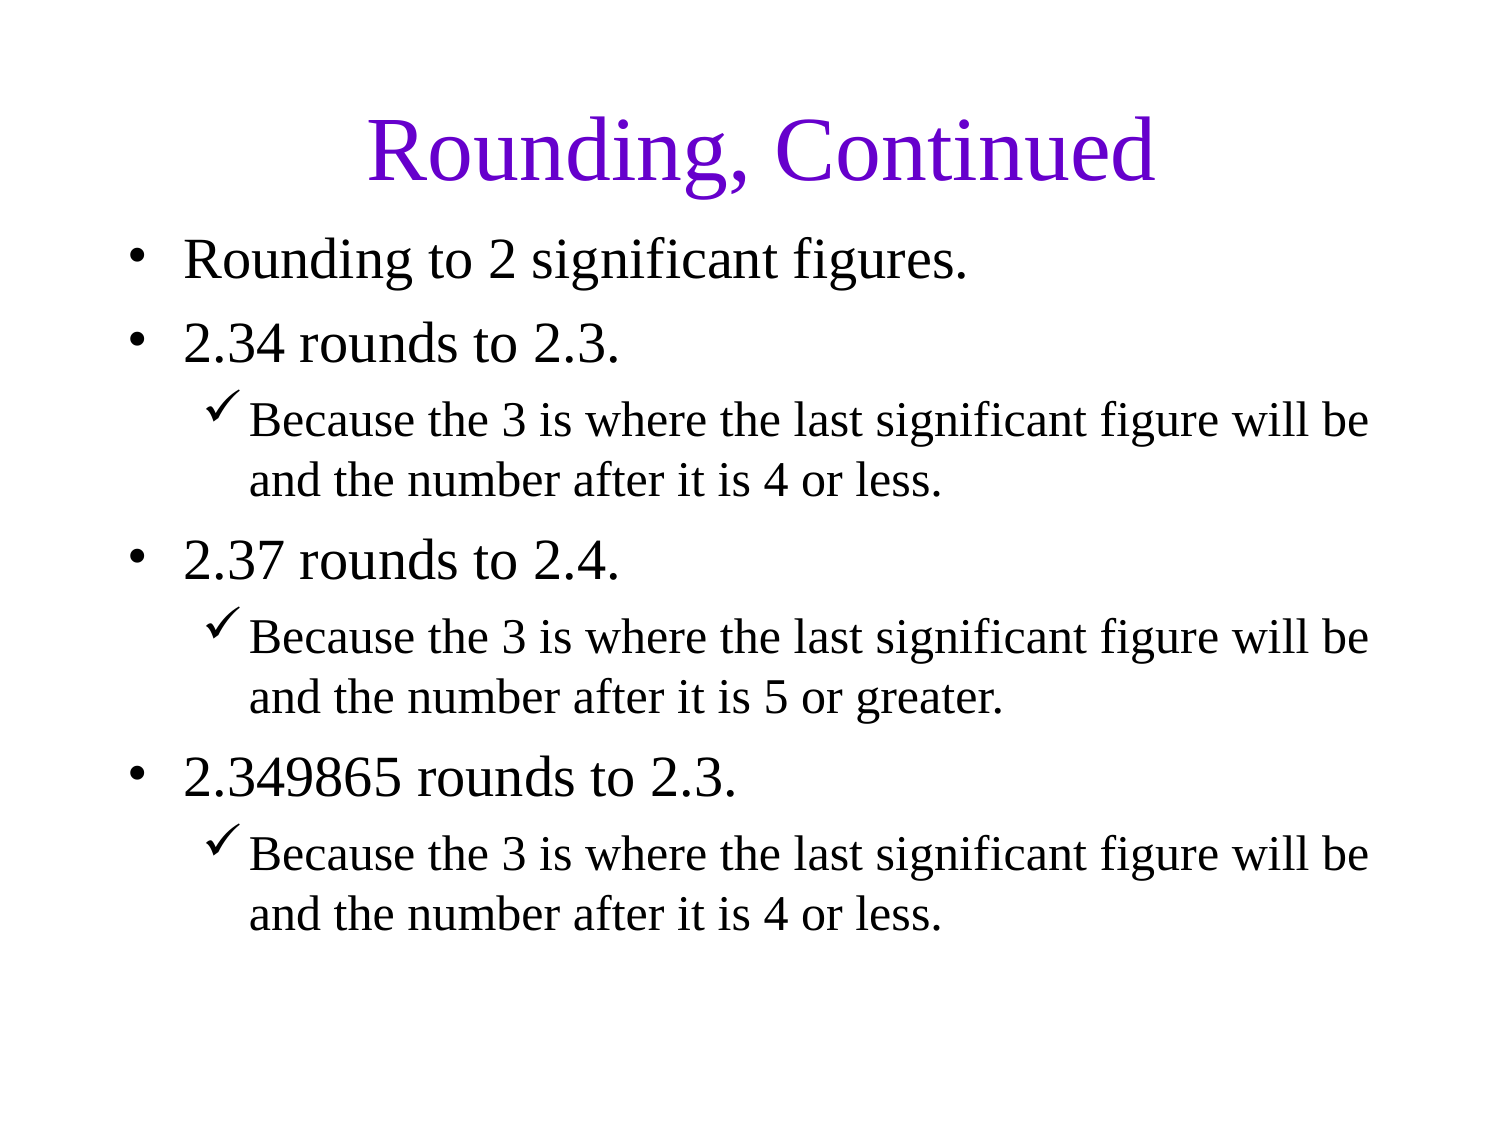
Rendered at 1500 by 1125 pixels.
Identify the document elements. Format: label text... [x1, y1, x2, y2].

text_box Rounding to 2 significant figures. 2.34 rounds to 2.3. Because the 3 is where the last significant figure will be and the number after it is 4 or less. 2.37 rounds to 2.4. Because the 3 is where the last significant figure will be and the number after it is 5 or greater. 2.349865 rounds to 2.3. Because the 3 is where the last significant figure will be and the number after it is 4 or less. [112, 212, 1388, 988]
text_box Rounding, Continued [124, 49, 1400, 238]
